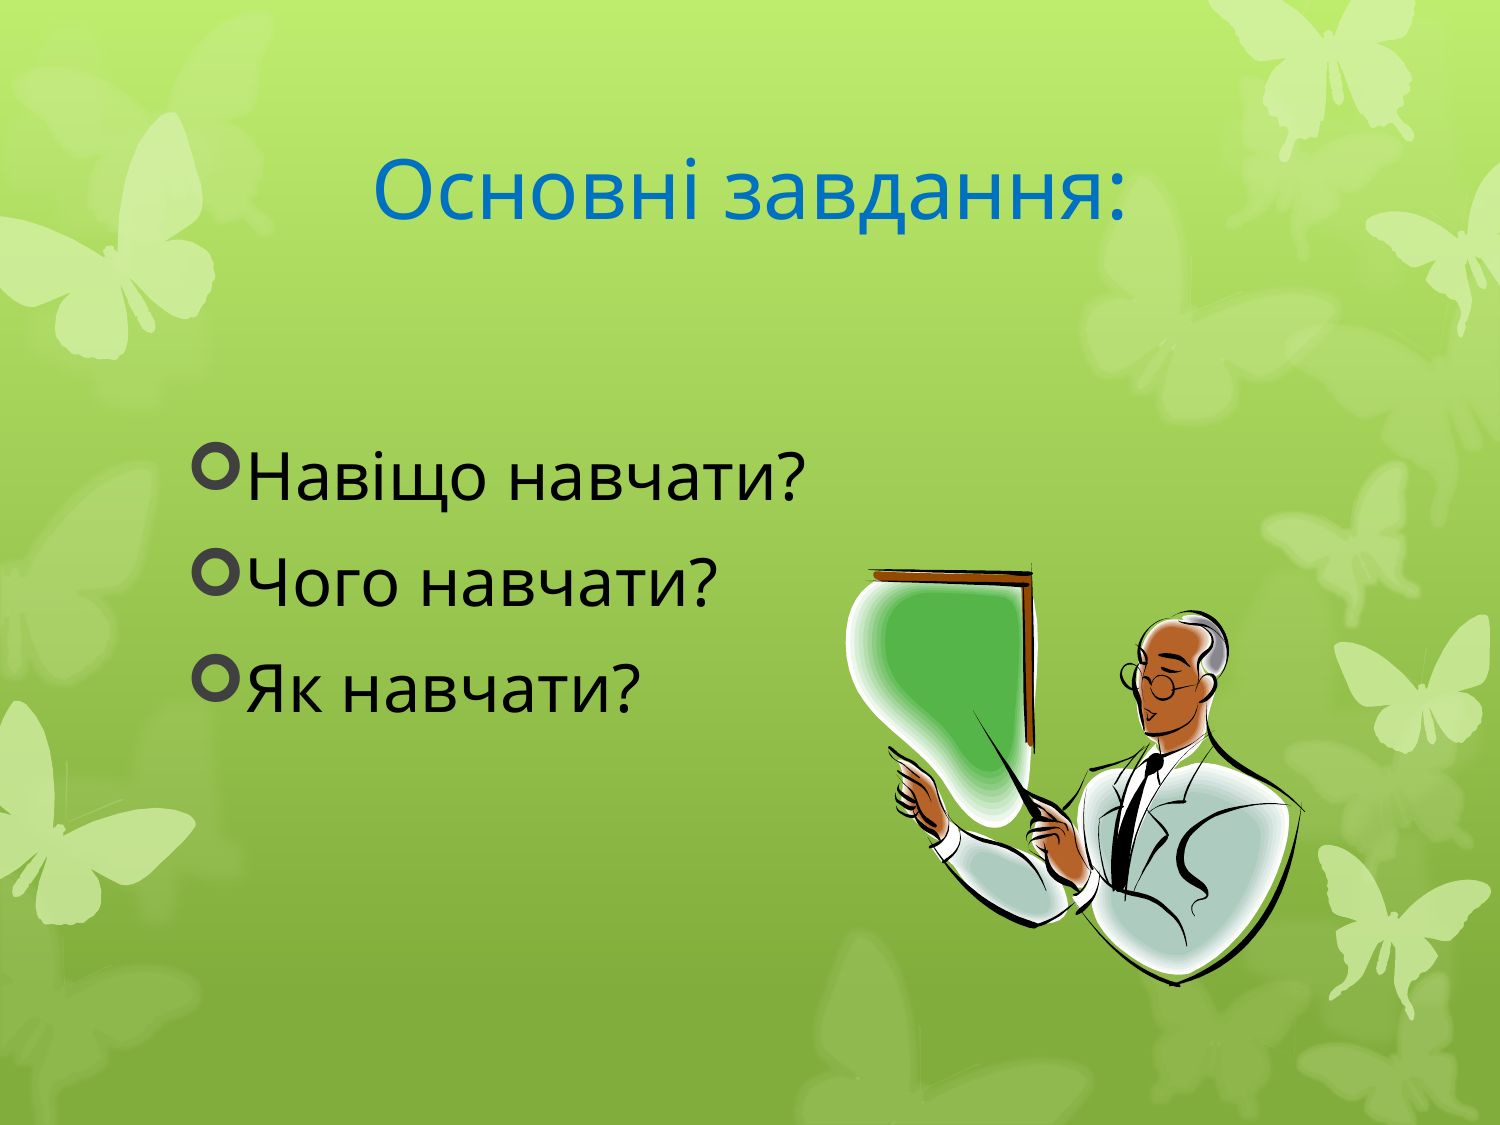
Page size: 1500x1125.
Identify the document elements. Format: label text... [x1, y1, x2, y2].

list Навіщо навчати? Чого навчати? Як навчати? [171, 290, 1276, 870]
title Основні завдання: [165, 110, 1335, 263]
picture [843, 561, 1306, 989]
